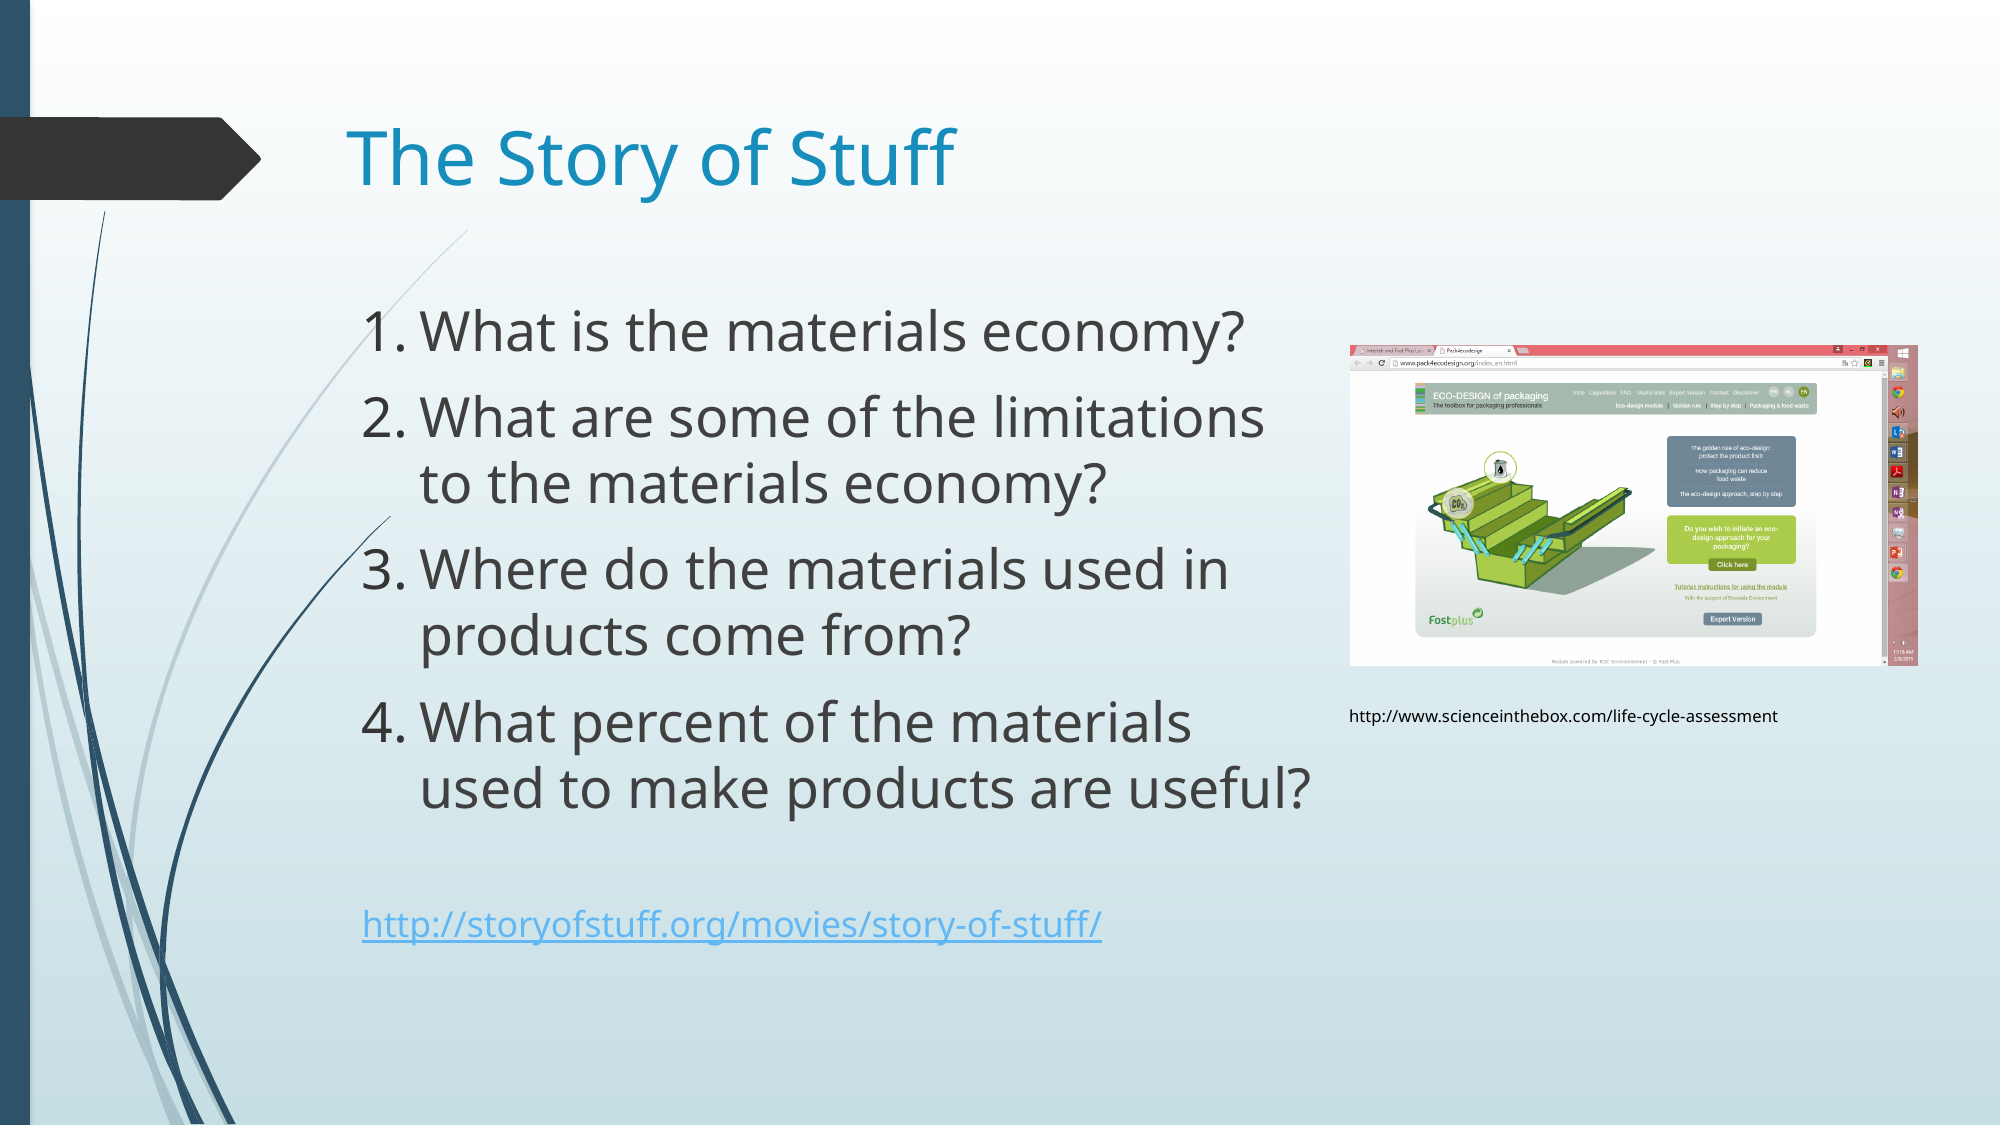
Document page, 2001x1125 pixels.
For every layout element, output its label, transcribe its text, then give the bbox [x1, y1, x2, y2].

list What is the materials economy? What are some of the limitations to the materials economy? Where do the materials used in products come from? What percent of the materials used to make products are useful? http://storyofstuff.org/movies/story-of-stuff/ [346, 288, 1335, 970]
text_box http://www.scienceinthebox.com/life-cycle-assessment [1334, 698, 1968, 734]
picture [1349, 345, 1918, 666]
title The Story of Stuff [331, 102, 1888, 313]
